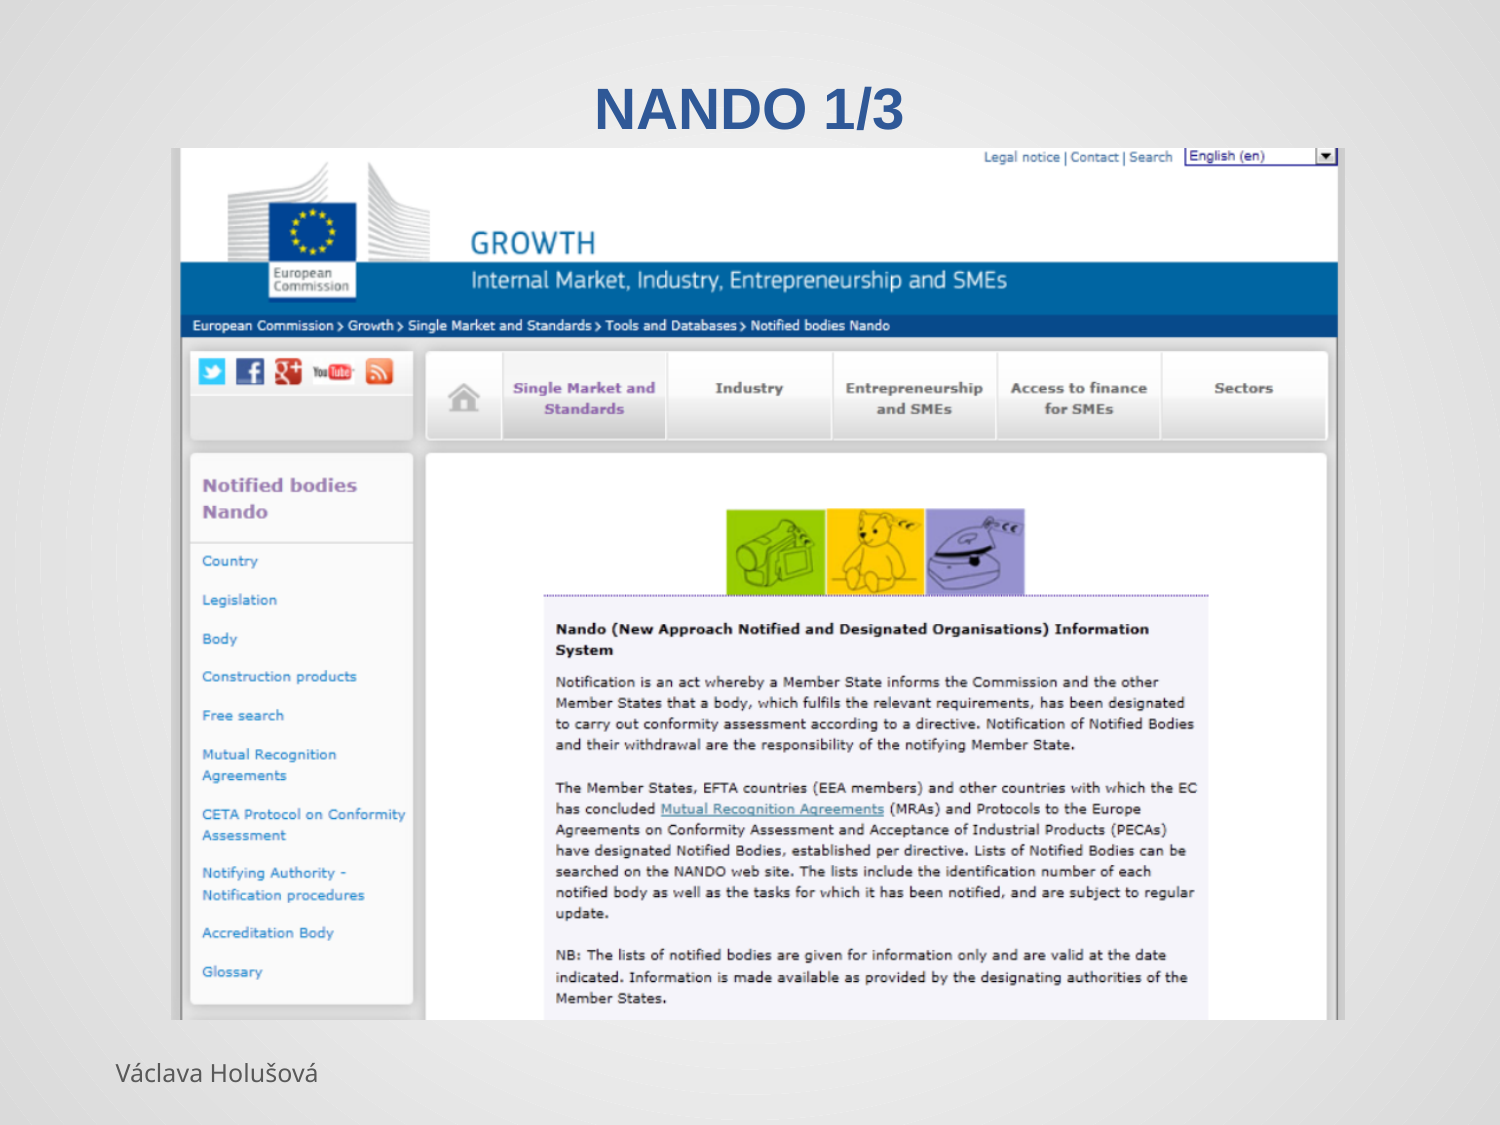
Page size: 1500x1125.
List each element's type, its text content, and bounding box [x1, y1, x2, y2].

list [170, 148, 1345, 1021]
title NANDO 1/3 [75, 0, 1425, 149]
footer Václava Holušová [108, 1042, 576, 1103]
